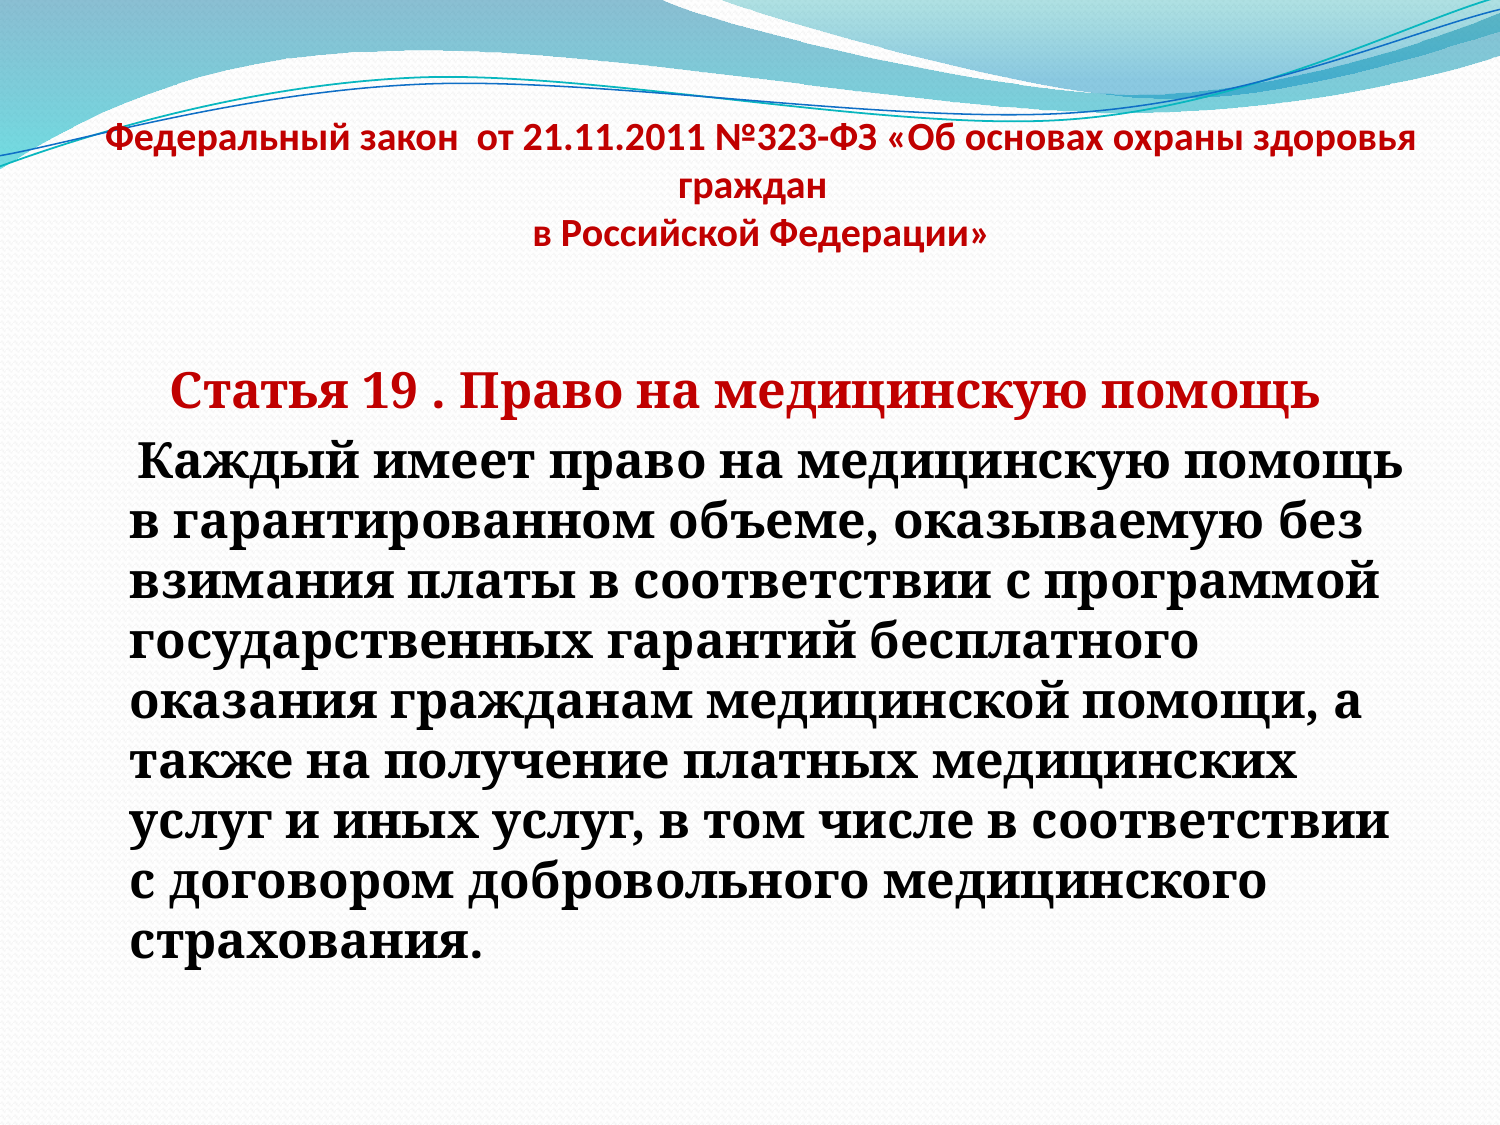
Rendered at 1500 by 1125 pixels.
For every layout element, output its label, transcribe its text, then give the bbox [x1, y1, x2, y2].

title Федеральный закон от 21.11.2011 №323-ФЗ «Об основах охраны здоровья граждан в Российской Федерации» [76, 101, 1448, 303]
list Статья 19 . Право на медицинскую помощь Каждый имеет право на медицинскую помощь в гарантированном объеме, оказываемую без взимания платы в соответствии с программой государственных гарантий бесплатного оказания гражданам медицинской помощи, а также на получение платных медицинских услуг и иных услуг, в том числе в соответствии с договором добровольного медицинского страхования. [70, 281, 1421, 1085]
